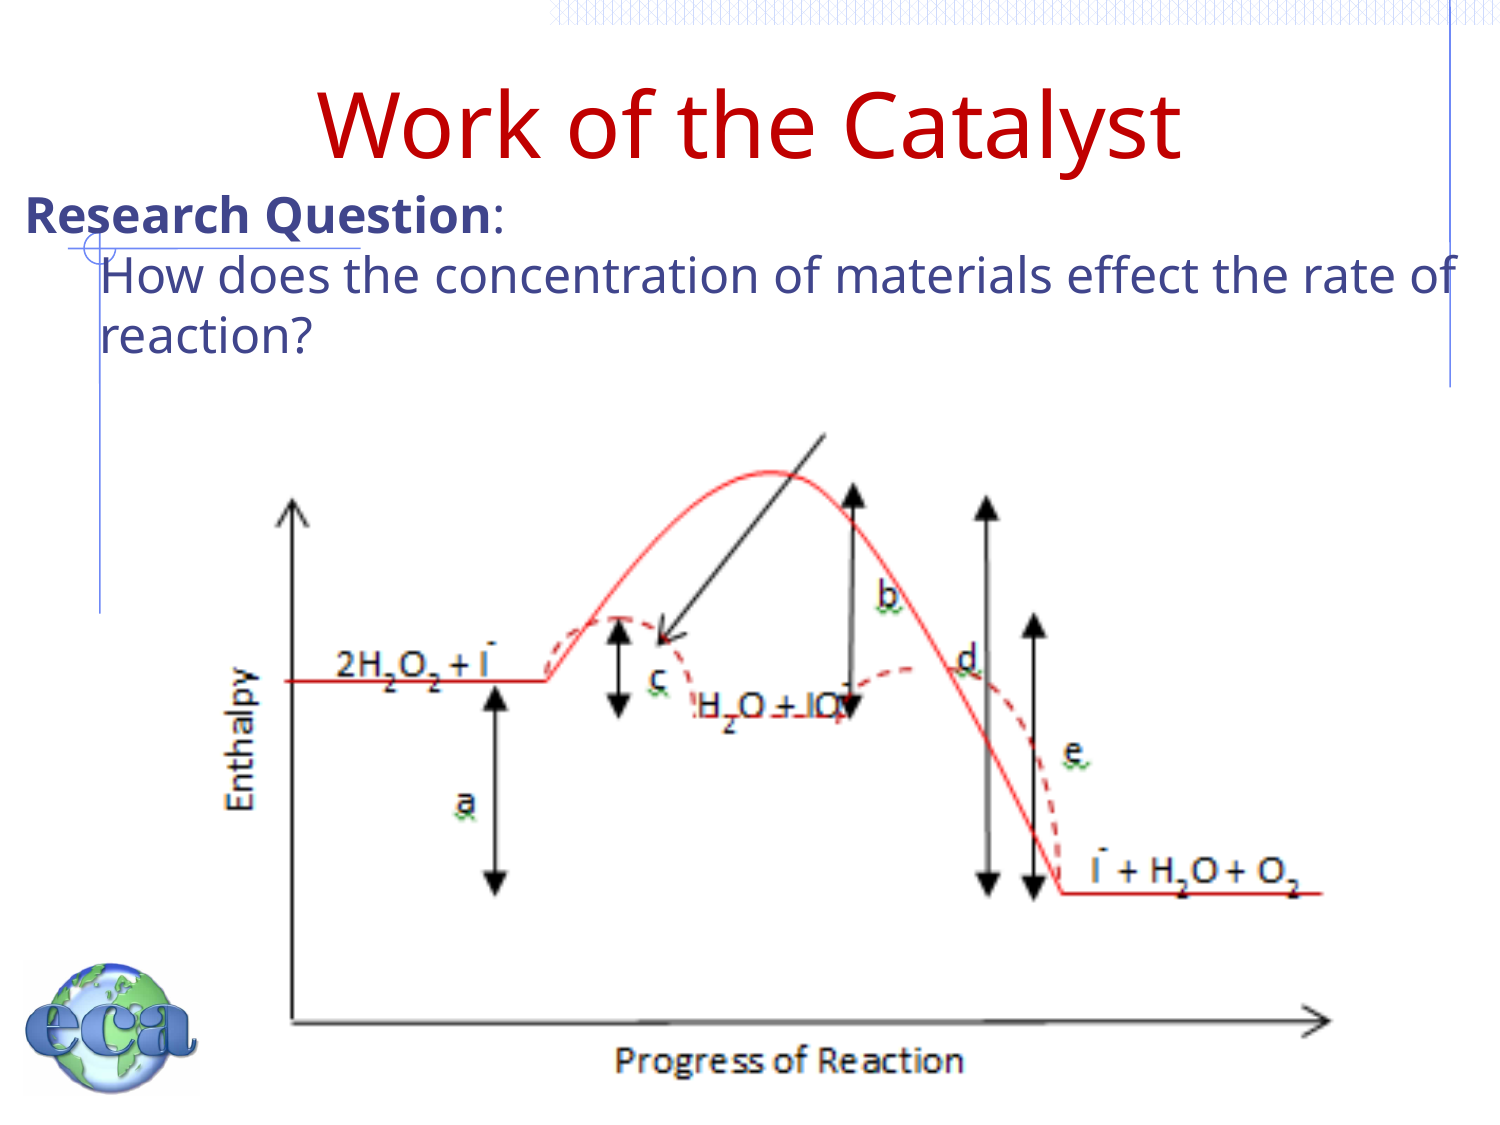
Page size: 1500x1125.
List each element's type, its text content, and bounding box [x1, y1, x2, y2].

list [206, 408, 1369, 1091]
title Work of the Catalyst [17, 49, 1483, 175]
picture [23, 960, 200, 1096]
text_box Research Question: How does the concentration of materials effect the rate of reaction? [9, 175, 1498, 431]
